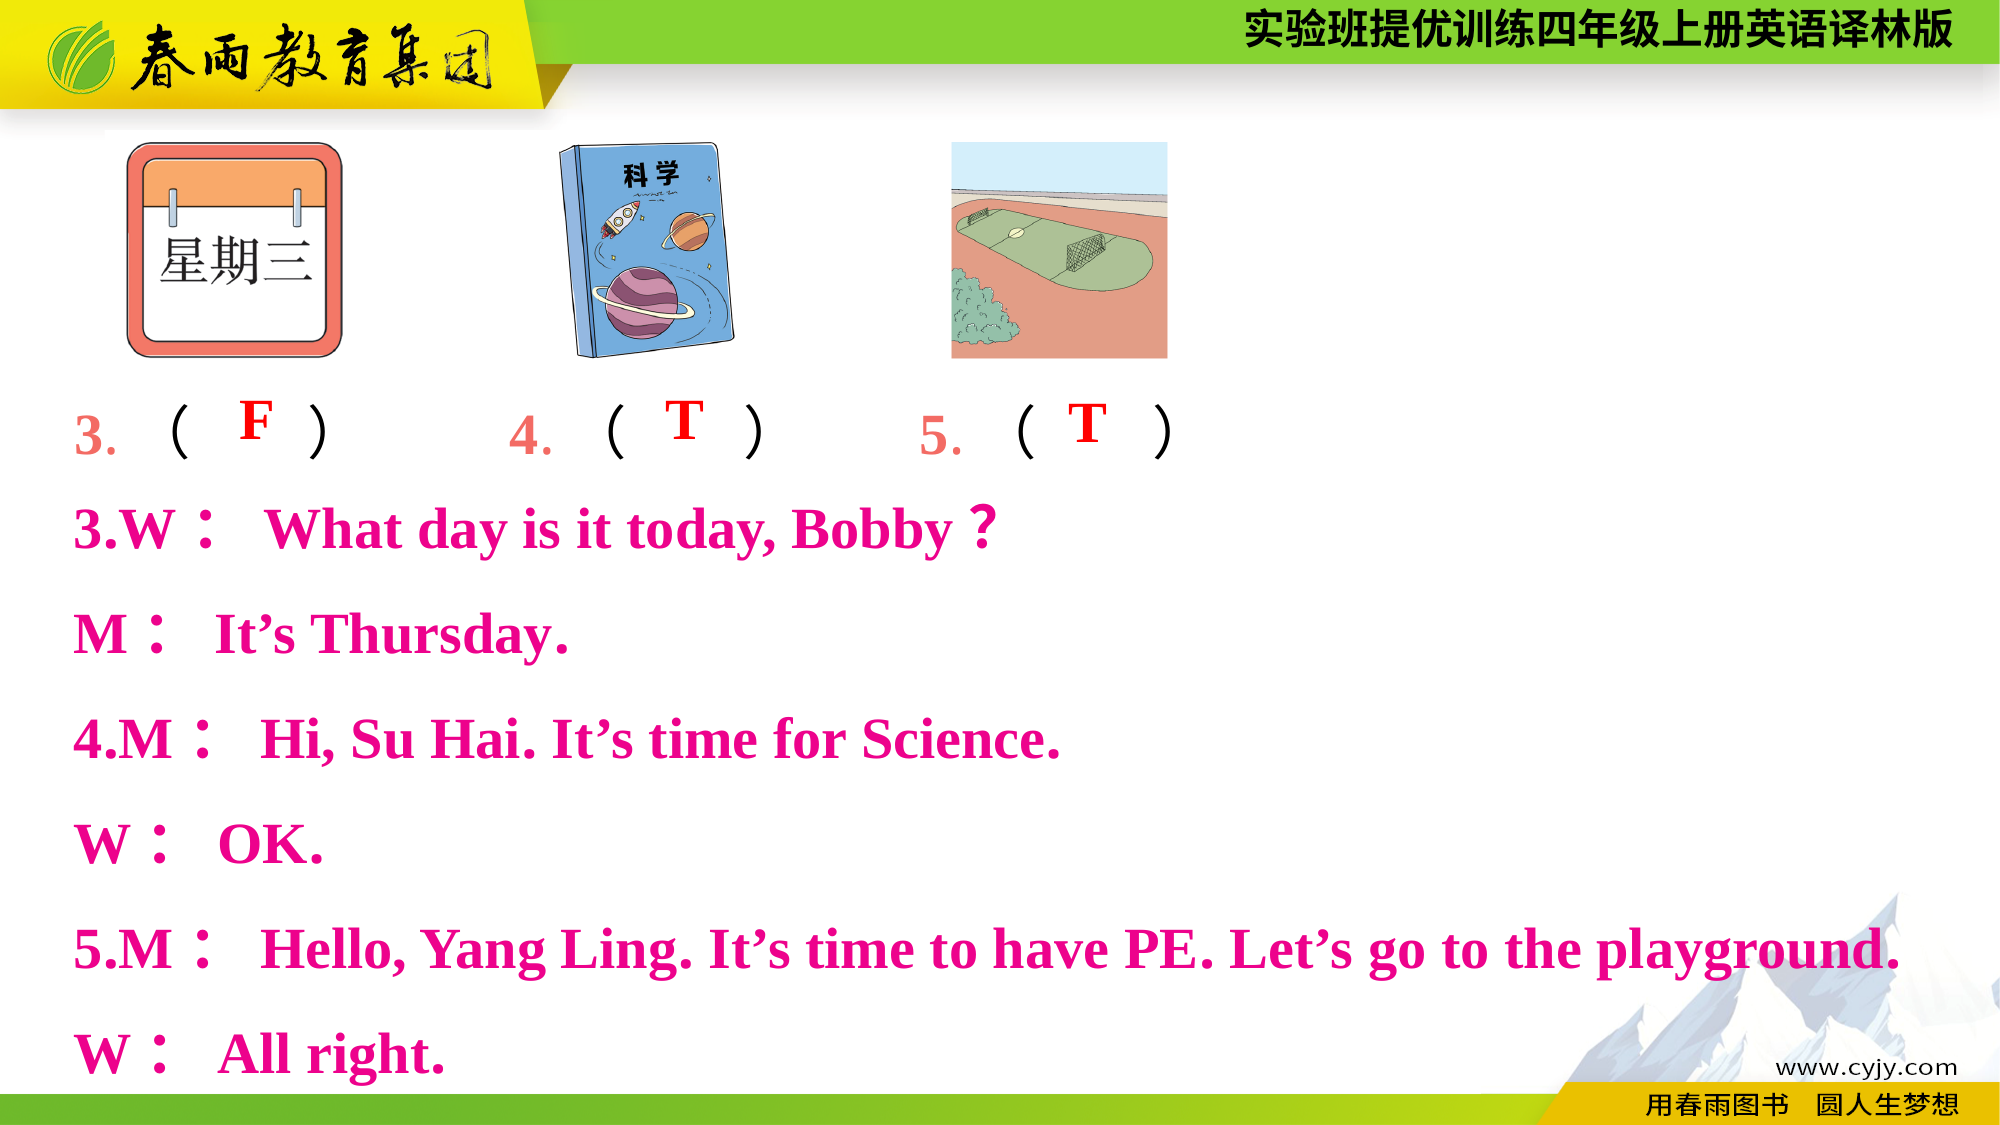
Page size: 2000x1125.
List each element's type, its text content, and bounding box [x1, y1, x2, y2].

text_box T [650, 387, 720, 447]
text_box T [1053, 387, 1123, 447]
text_box 3.（ ） 4.（ ） 5.（ ） [291, 387, 650, 447]
picture [0, 0, 2000, 1125]
text_box F [224, 387, 291, 447]
text_box 3.（ ） 4.（ ） 5.（ ） [720, 387, 1053, 447]
text_box 3.（ ） 4.（ ） 5.（ ） [1123, 353, 1944, 474]
text_box 3.W：What day is it today, Bobby？ M：It’s Thursday. 4.M：Hi, Su Hai. It’s time for Science. W：OK. 5.M：Hello, Yang Ling. It’s time to have PE. Let’s go to the playground. W：All right. [58, 447, 1943, 1093]
text_box 3.（ ） 4.（ ） 5.（ ） [59, 353, 224, 447]
